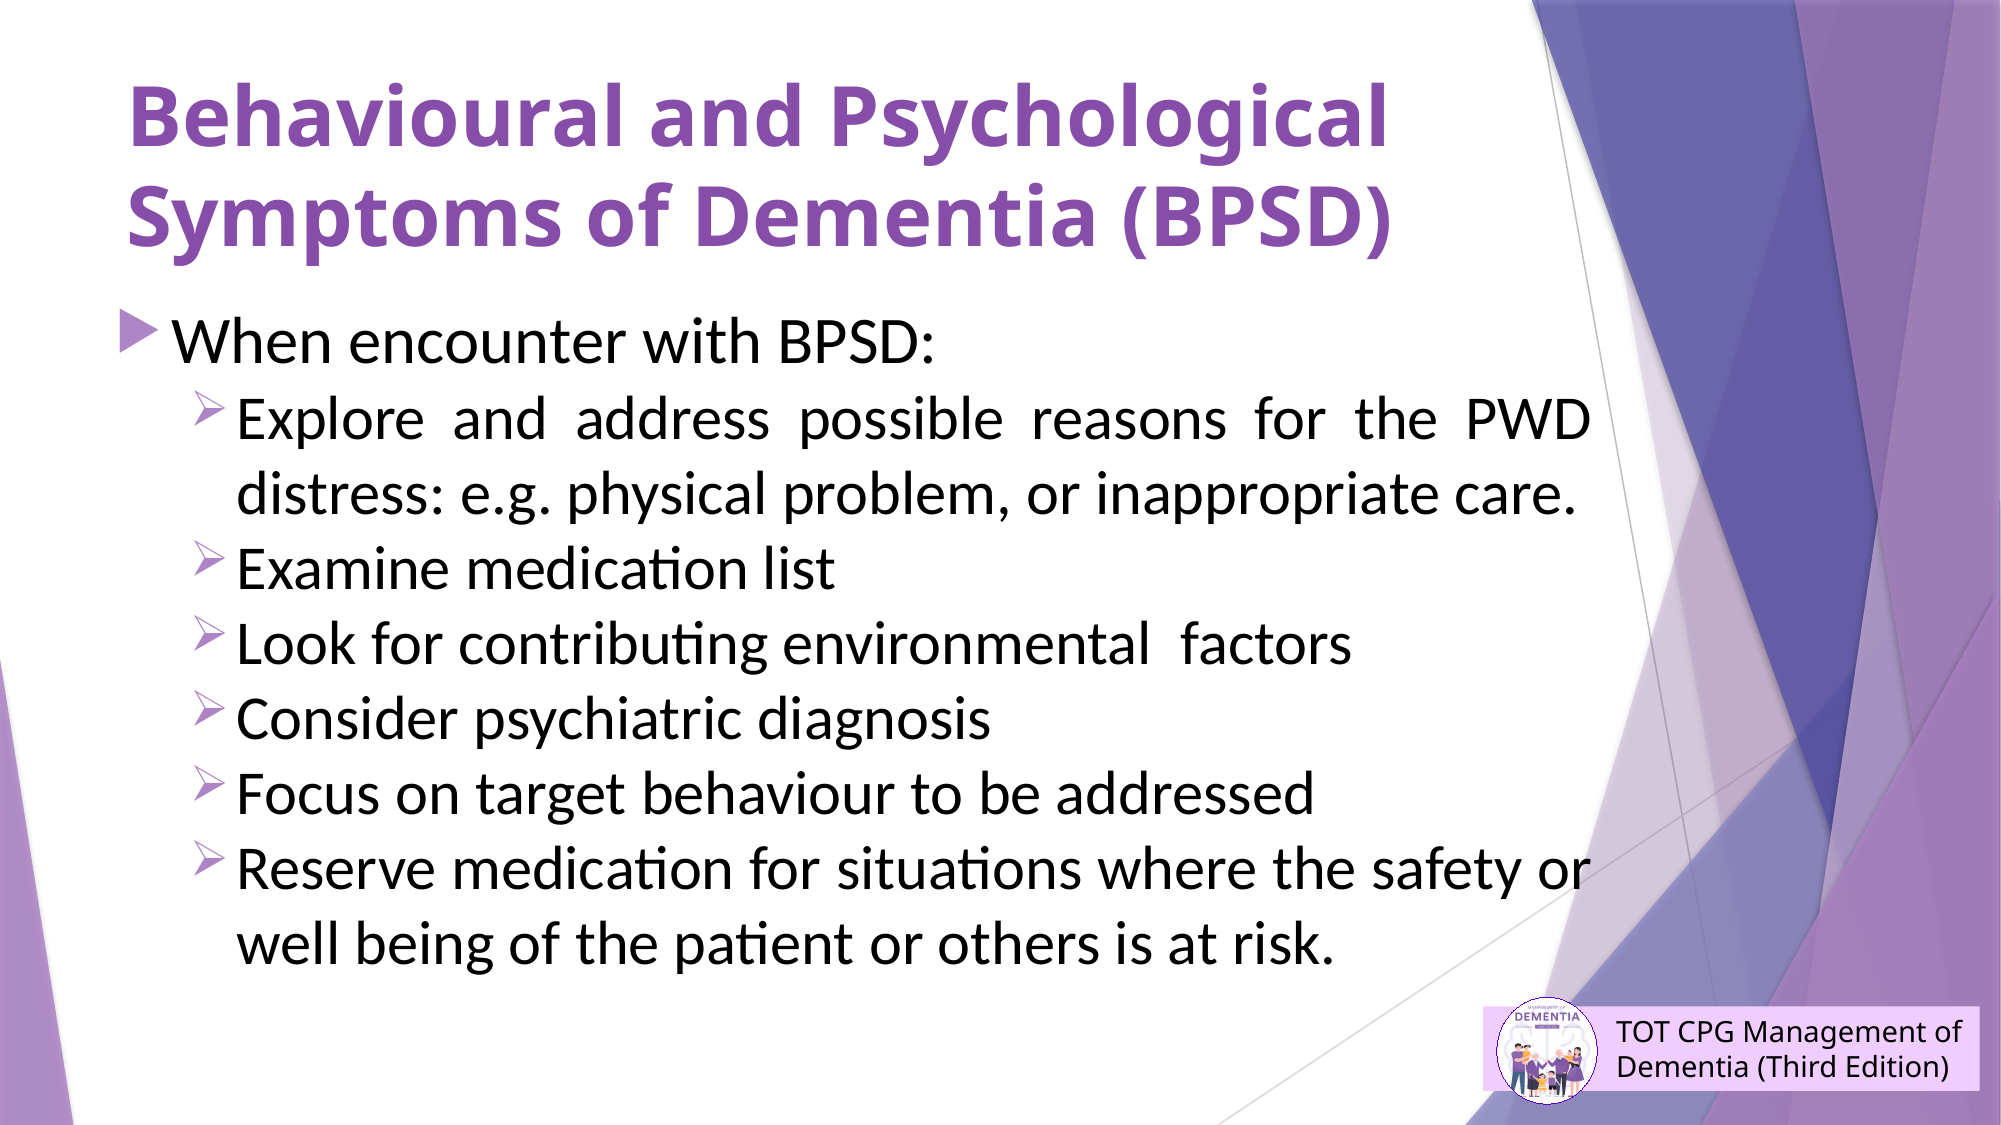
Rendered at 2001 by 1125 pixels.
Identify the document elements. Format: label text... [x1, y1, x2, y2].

list When encounter with BPSD: Explore and address possible reasons for the PWD distress: e.g. physical problem, or inappropriate care. Examine medication list Look for contributing environmental factors Consider psychiatric diagnosis Focus on target behaviour to be addressed Reserve medication for situations where the safety or well being of the patient or others is at risk. [99, 289, 1609, 1023]
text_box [1482, 996, 1981, 1105]
title Behavioural and Psychological Symptoms of Dementia (BPSD) [111, 55, 1598, 265]
